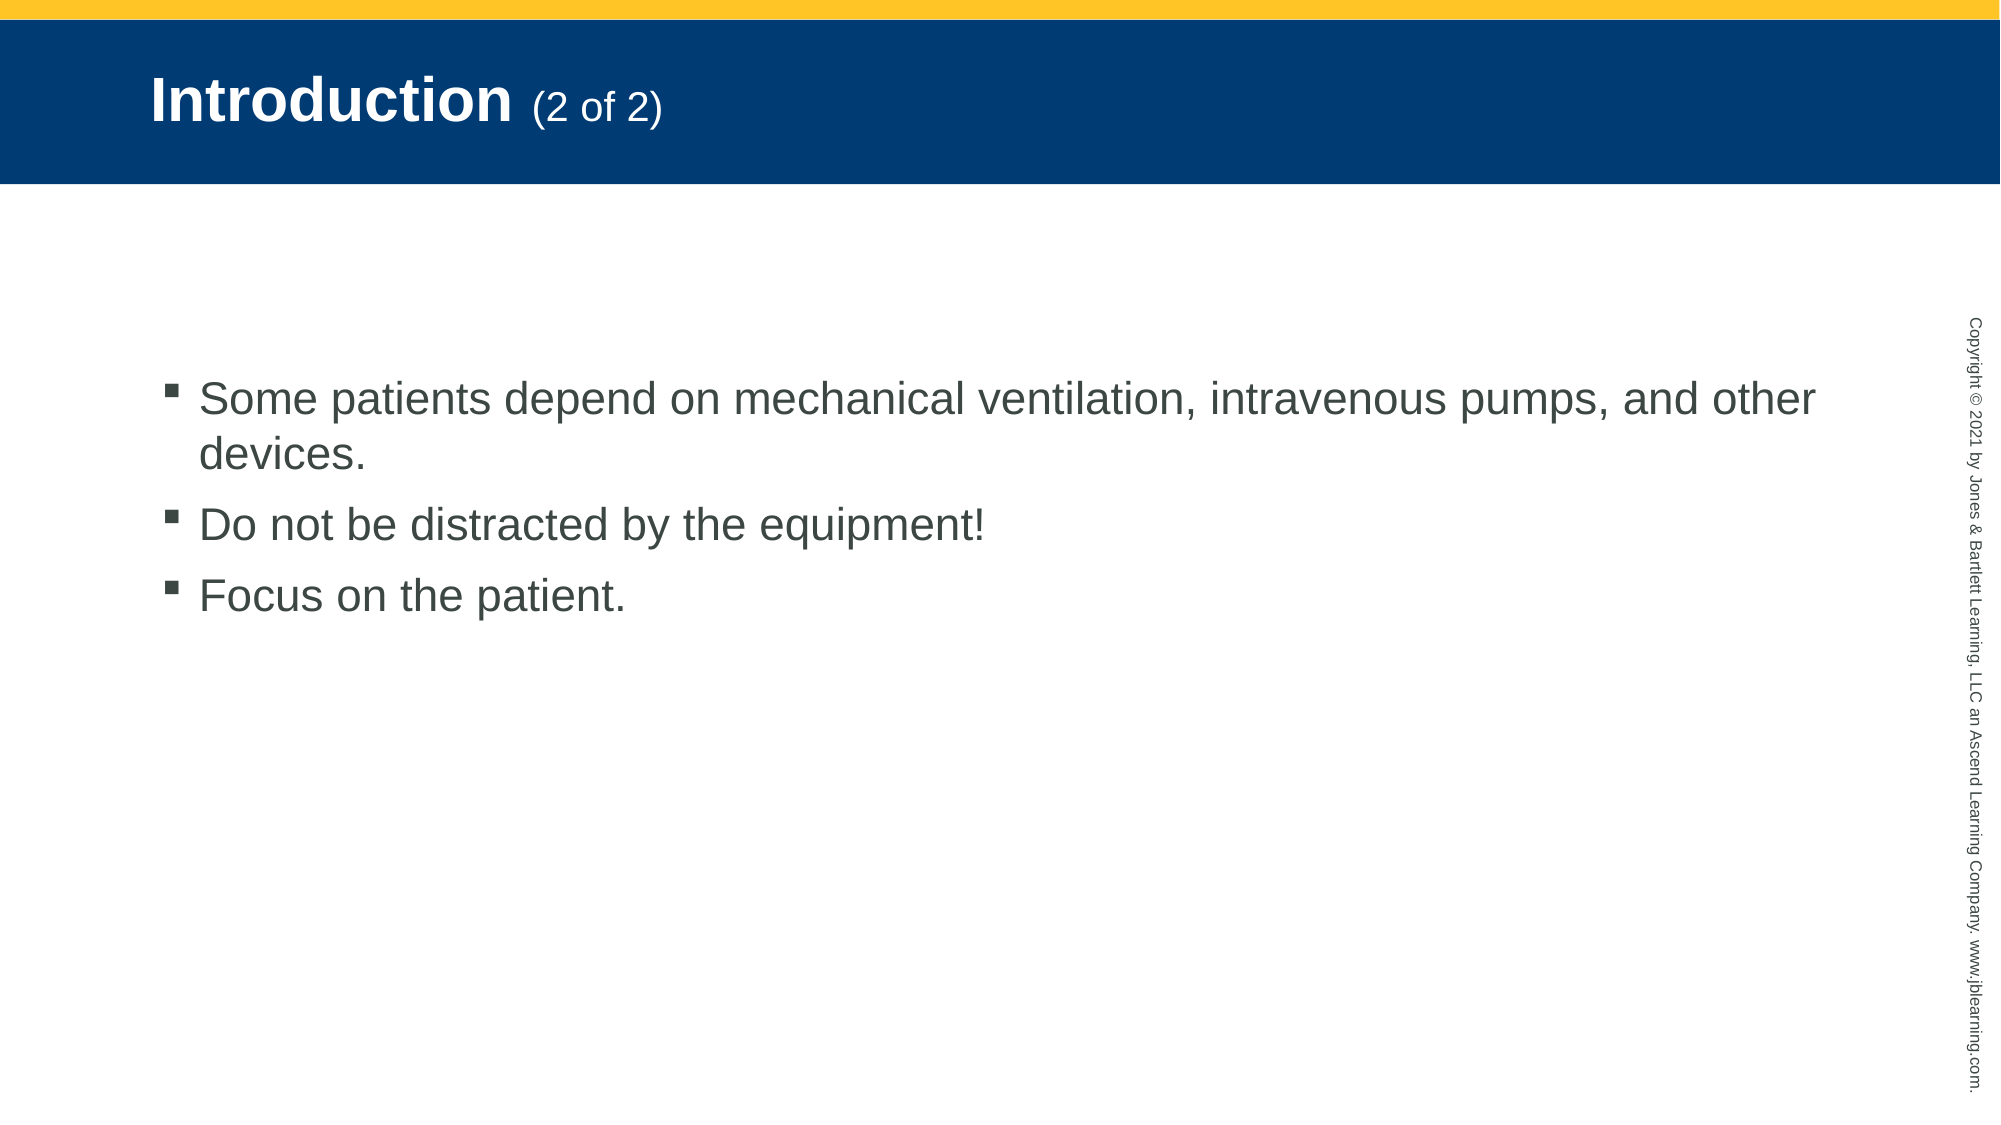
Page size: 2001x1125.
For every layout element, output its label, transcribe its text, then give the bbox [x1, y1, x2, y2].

title Introduction (2 of 2) [0, 19, 2000, 185]
list Some patients depend on mechanical ventilation, intravenous pumps, and other devices. Do not be distracted by the equipment! Focus on the patient. [146, 361, 1859, 1016]
